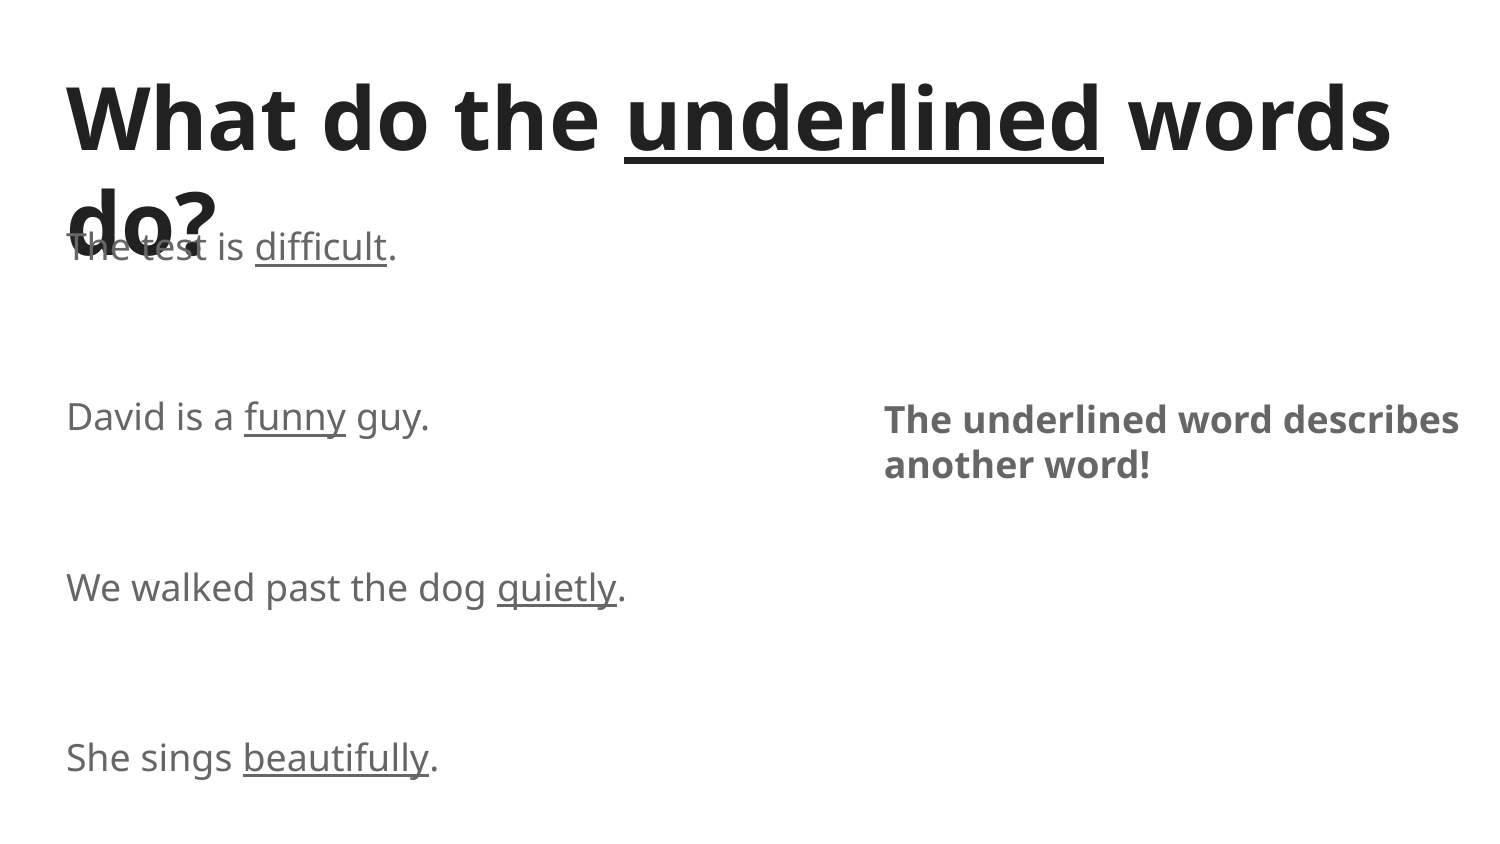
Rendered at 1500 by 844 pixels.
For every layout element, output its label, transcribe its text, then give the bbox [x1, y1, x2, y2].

text_box The underlined word describes another word! [868, 381, 1500, 608]
title What do the underlined words do? [51, 48, 1449, 180]
list The test is difficult. David is a funny guy. We walked past the dog quietly. She sings beautifully. [51, 201, 1449, 750]
